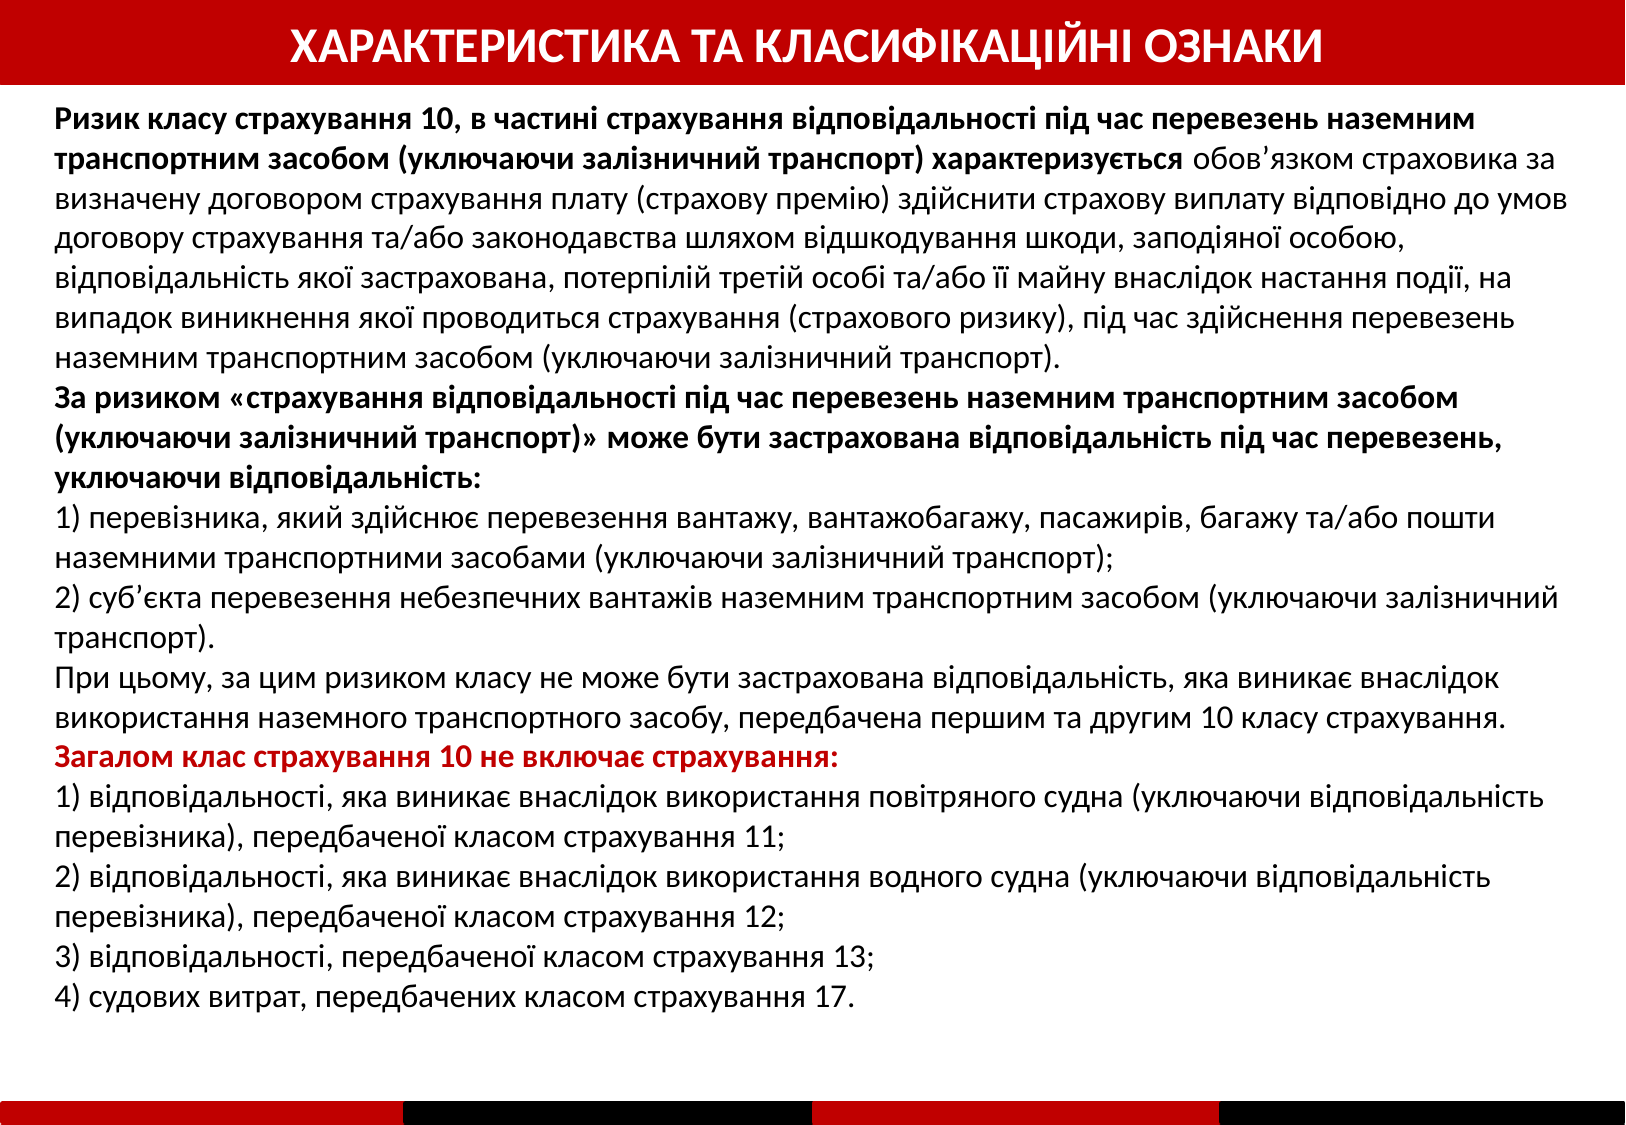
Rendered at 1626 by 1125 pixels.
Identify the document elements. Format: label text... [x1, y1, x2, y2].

picture [0, 1101, 1625, 1125]
text_box ХАРАКТЕРИСТИКА ТА КЛАСИФІКАЦІЙНІ ОЗНАКИ [0, 0, 1625, 85]
text_box Ризик класу страхування 10, в частині страхування відповідальності під час перевезень наземним транспортним засобом (уключаючи залізничний транспорт) характеризується обов’язком страховика за визначену договором страхування плату (страхову премію) здійснити страхову виплату відповідно до умов договору страхування та/або законодавства шляхом відшкодування шкоди, заподіяної особою, відповідальність якої застрахована, потерпілій третій особі та/або її майну внаслідок настання події, на випадок виникнення якої проводиться страхування (страхового ризику), під час здійснення перевезень наземним транспортним засобом (уключаючи залізничний транспорт). За ризиком «страхування відповідальності під час перевезень наземним транспортним засобом (уключаючи залізничний транспорт)» може бути застрахована відповідальність під час перевезень, уключаючи відповідальність: 1) перевізника, який здійснює перевезення вантажу, вантажобагажу, пасажирів, багажу та/або пошти наземними транспортними засобами (уключаючи залізничний транспорт); 2) суб’єкта перевезення небезпечних вантажів наземним транспортним засобом (уключаючи залізничний транспорт). При цьому, за цим ризиком класу не може бути застрахована відповідальність, яка виникає внаслідок використання наземного транспортного засобу, передбачена першим та другим 10 класу страхування. Загалом клас страхування 10 не включає страхування: 1) відповідальності, яка виникає внаслідок використання повітряного судна (уключаючи відповідальність перевізника), передбаченої класом страхування 11; 2) відповідальності, яка виникає внаслідок використання водного судна (уключаючи відповідальність перевізника), передбаченої класом страхування 12; 3) відповідальності, передбаченої класом страхування 13; 4) судових витрат, передбачених класом страхування 17. [39, 88, 1587, 1022]
